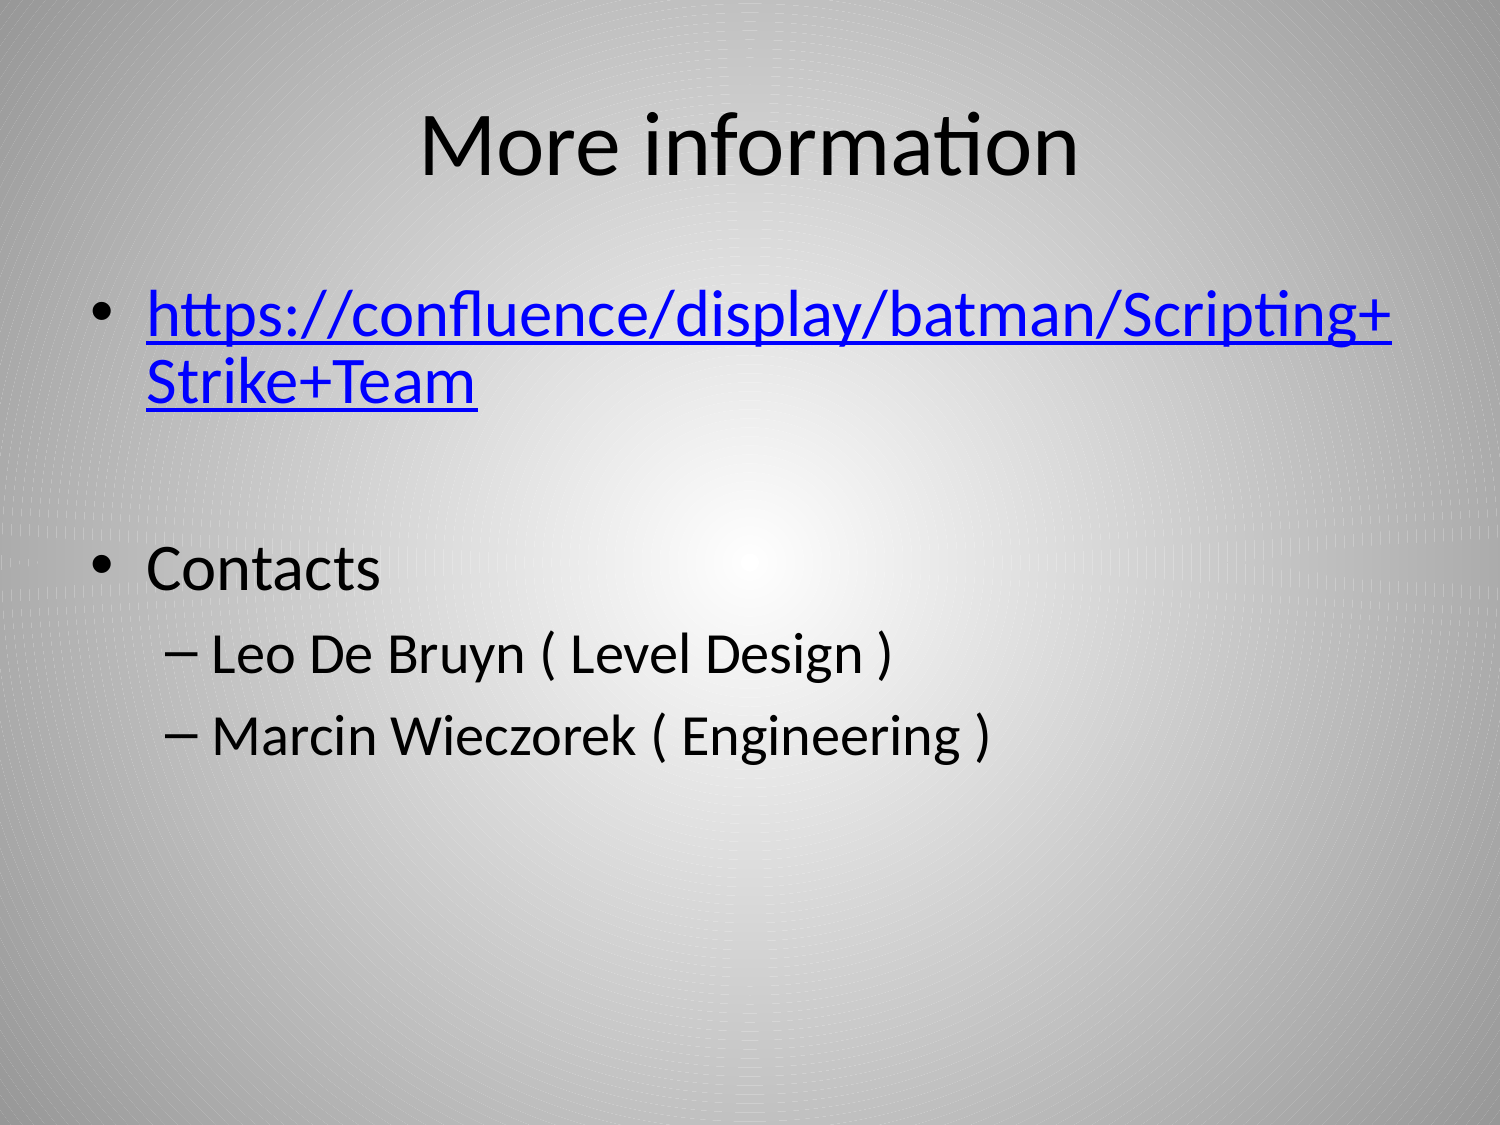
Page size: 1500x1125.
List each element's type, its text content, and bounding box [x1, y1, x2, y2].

title More information [75, 45, 1425, 233]
list https://confluence/display/batman/Scripting+Strike+Team Contacts Leo De Bruyn ( Level Design ) Marcin Wieczorek ( Engineering ) [75, 262, 1425, 1005]
